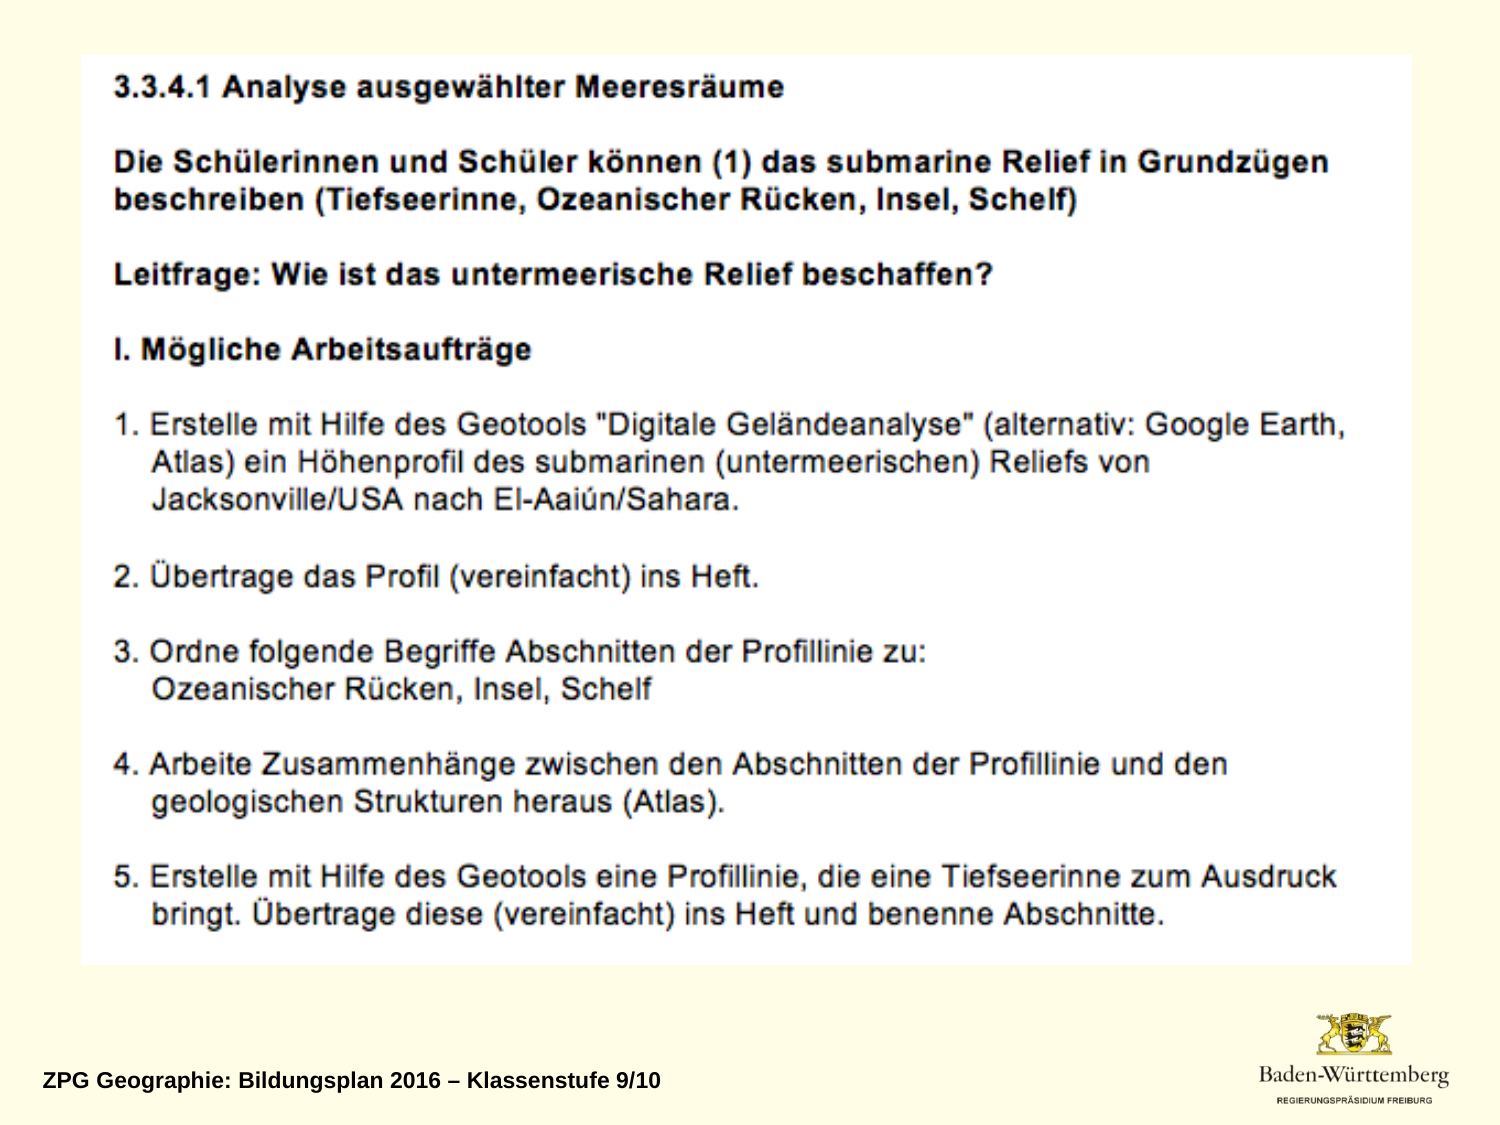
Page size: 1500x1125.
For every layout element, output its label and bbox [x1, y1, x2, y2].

picture [81, 54, 1412, 965]
picture [1257, 1011, 1451, 1106]
